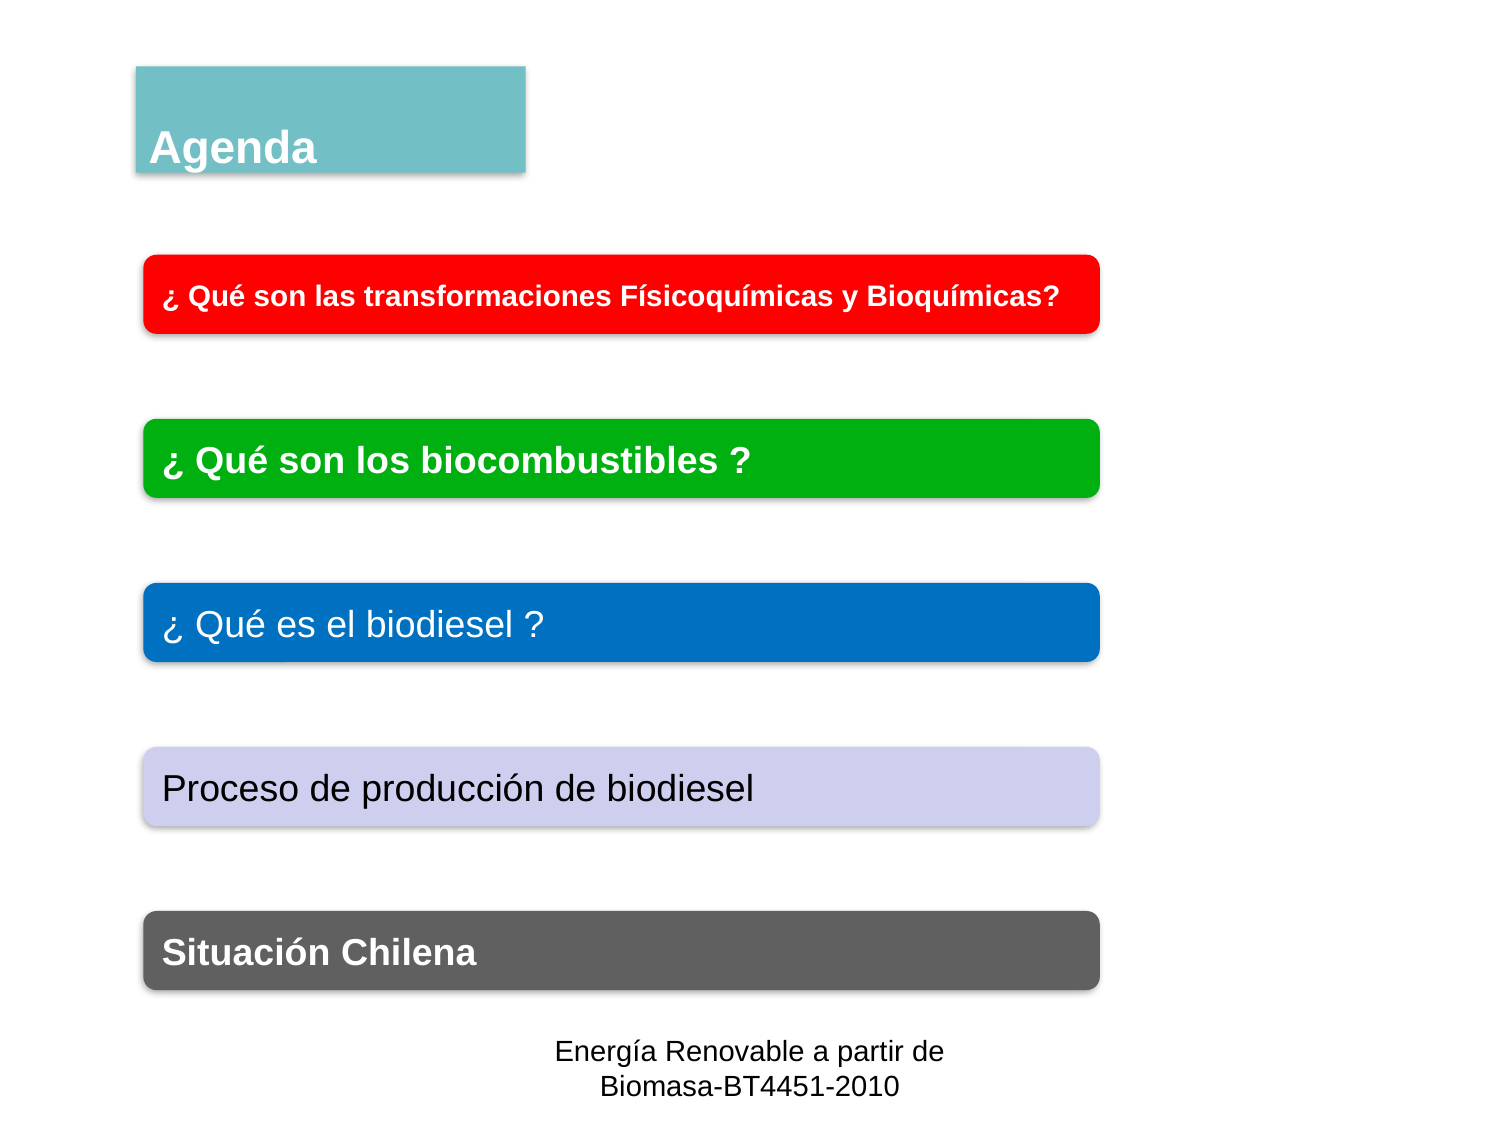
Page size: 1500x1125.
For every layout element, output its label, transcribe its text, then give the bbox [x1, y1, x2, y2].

text_box Agenda [135, 66, 526, 173]
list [74, 245, 1442, 1067]
footer Energía Renovable a partir de Biomasa-BT4451-2010 [512, 1074, 988, 1103]
